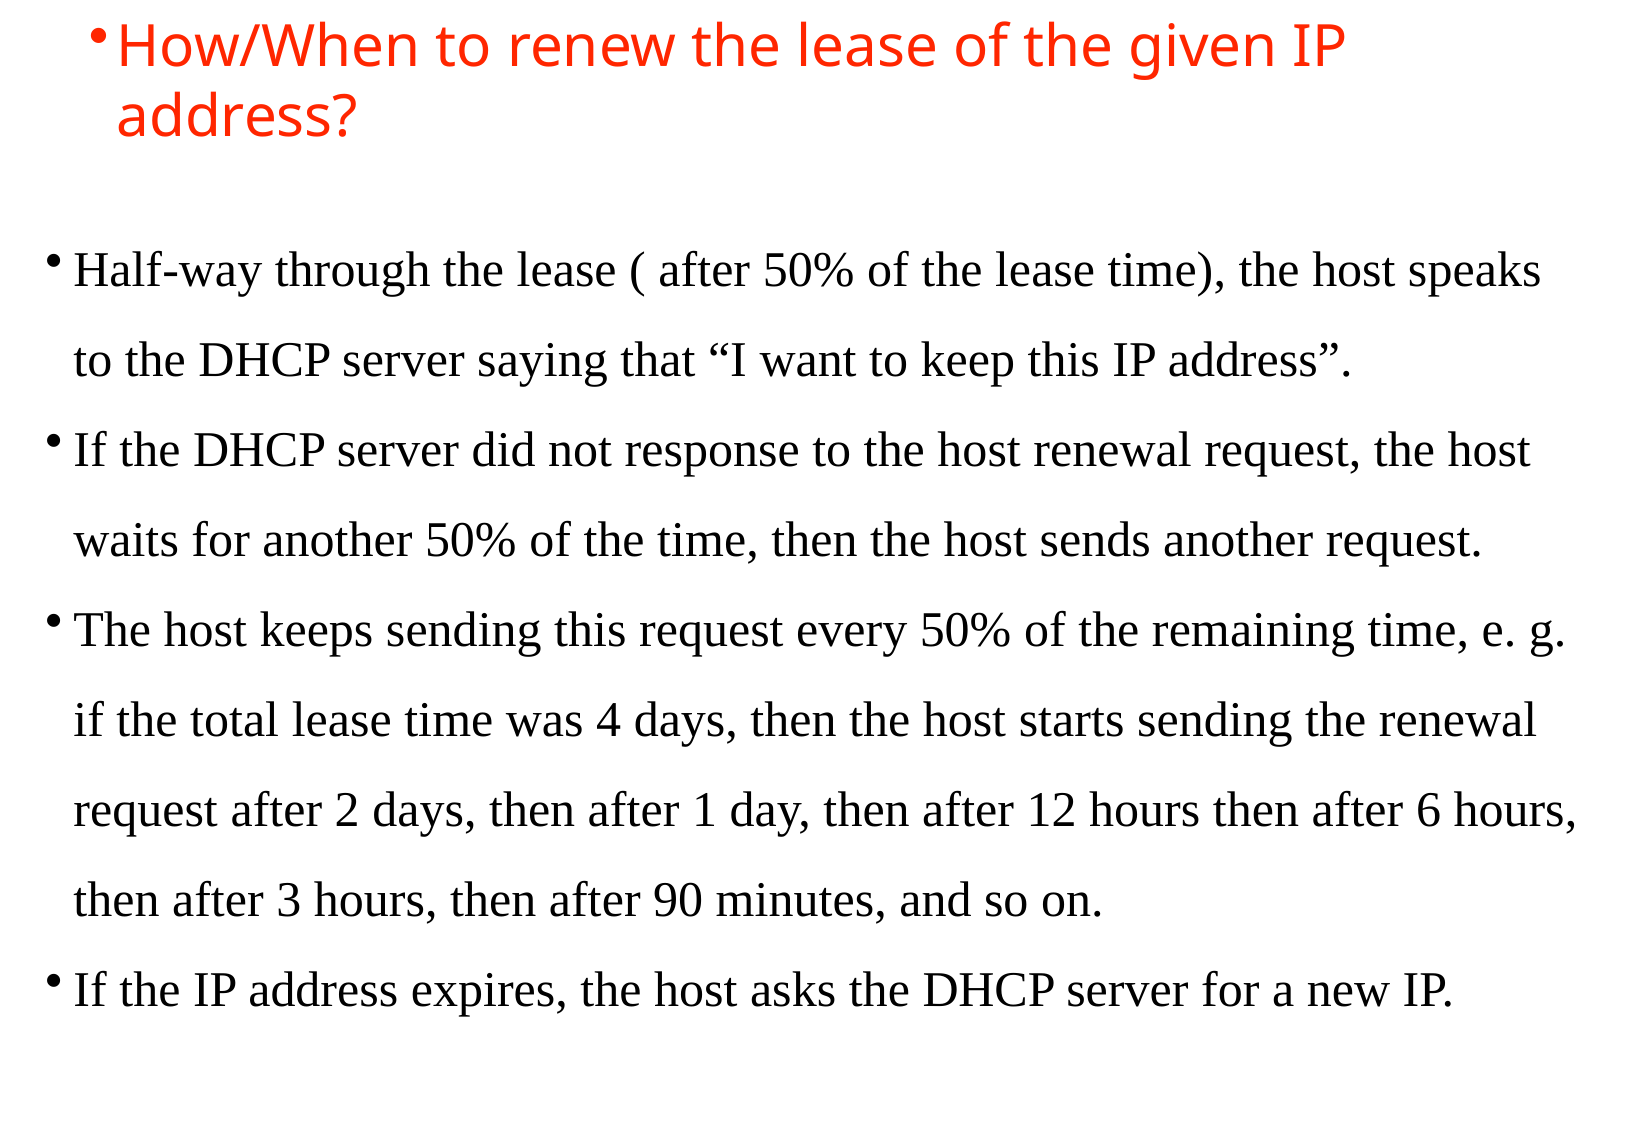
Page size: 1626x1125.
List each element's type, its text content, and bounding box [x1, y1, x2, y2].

list Half-way through the lease ( after 50% of the lease time), the host speaks to the DHCP server saying that “I want to keep this IP address”. If the DHCP server did not response to the host renewal request, the host waits for another 50% of the time, then the host sends another request. The host keeps sending this request every 50% of the remaining time, e. g. if the total lease time was 4 days, then the host starts sending the renewal request after 2 days, then after 1 day, then after 12 hours then after 6 hours, then after 3 hours, then after 90 minutes, and so on. If the IP address expires, the host asks the DHCP server for a new IP. [37, 198, 1588, 1125]
title How/When to renew the lease of the given IP address? [80, 0, 1545, 198]
